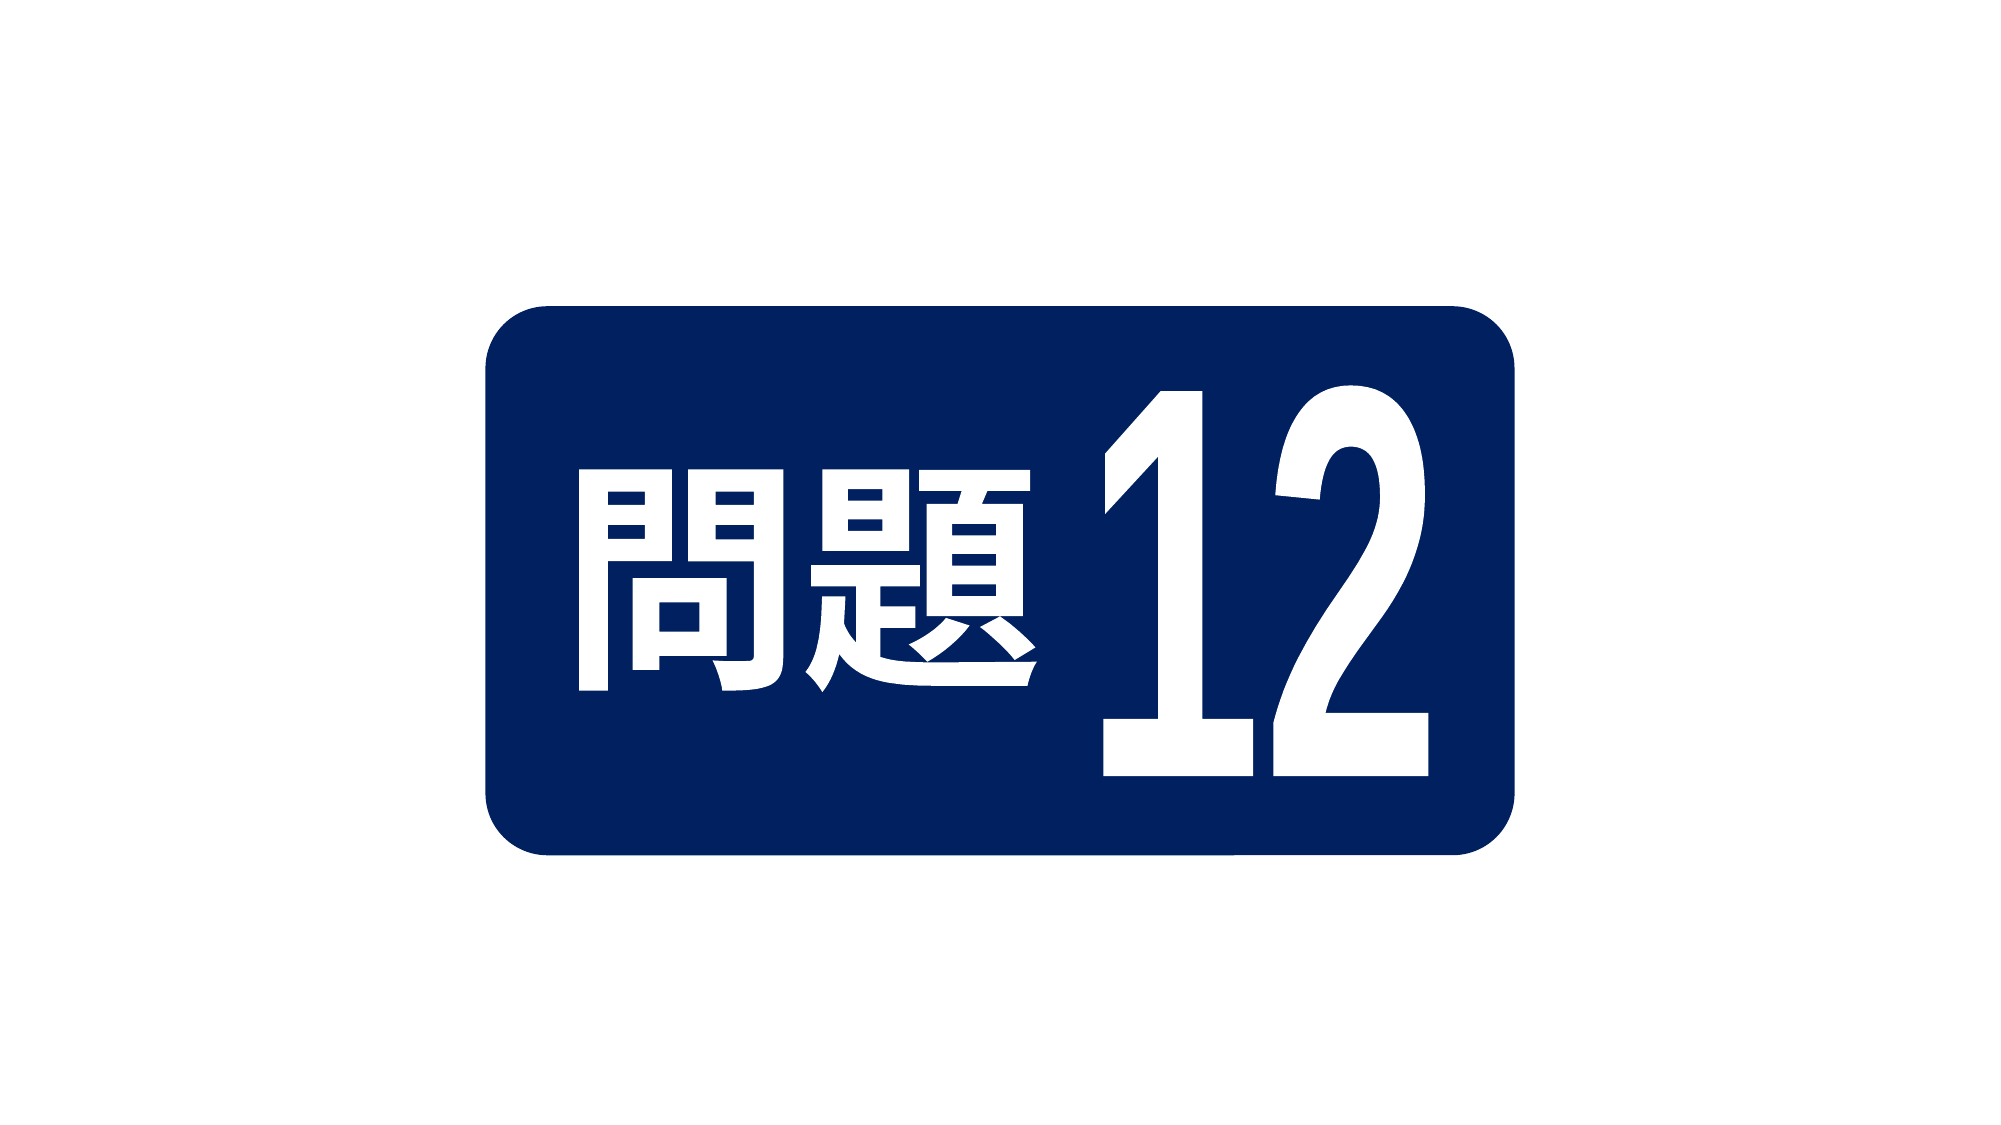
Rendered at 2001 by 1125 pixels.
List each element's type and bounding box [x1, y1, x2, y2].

text_box [485, 305, 1515, 856]
